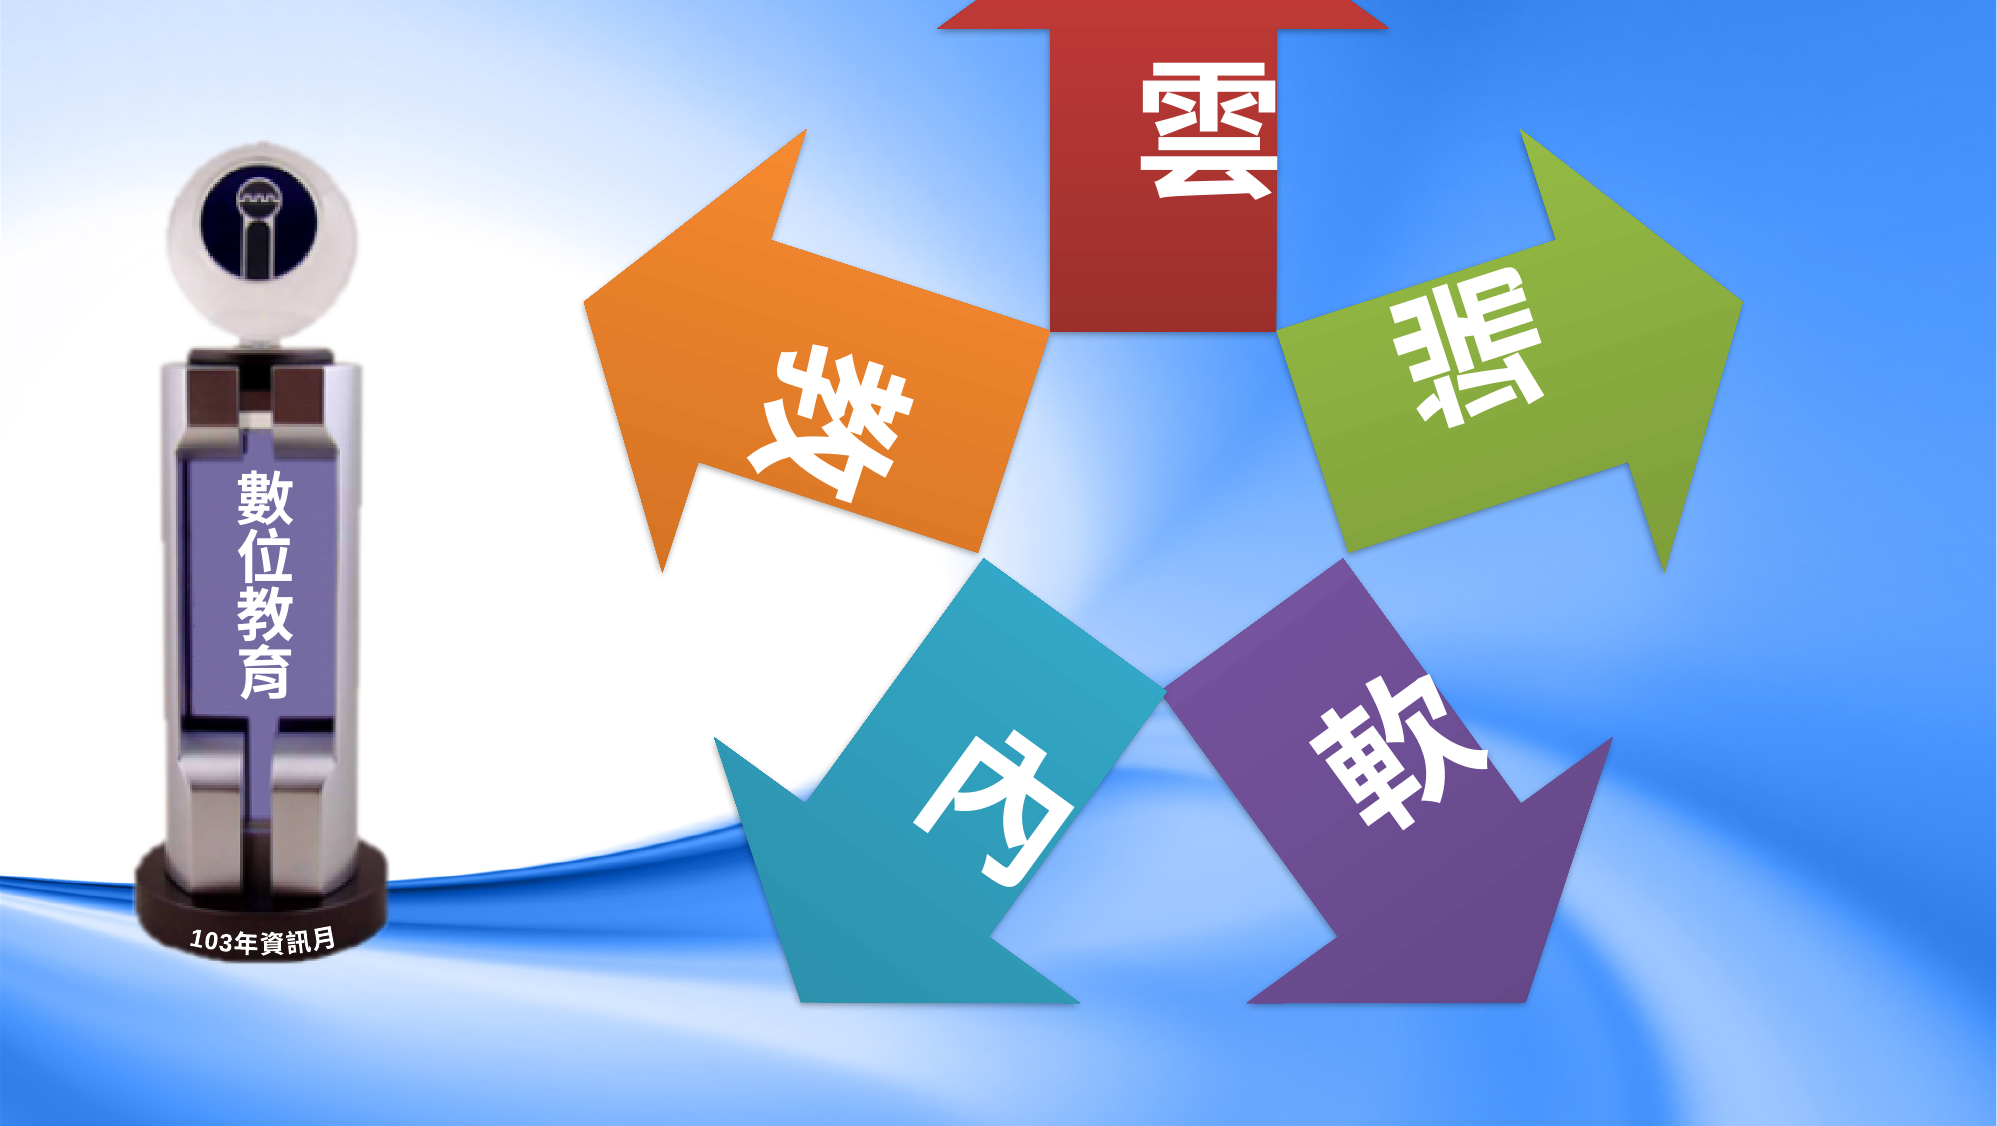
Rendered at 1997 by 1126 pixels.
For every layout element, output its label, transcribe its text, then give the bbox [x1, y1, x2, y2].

list 數位教育 [191, 444, 337, 727]
picture [0, 0, 1997, 1126]
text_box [572, 0, 1755, 1047]
